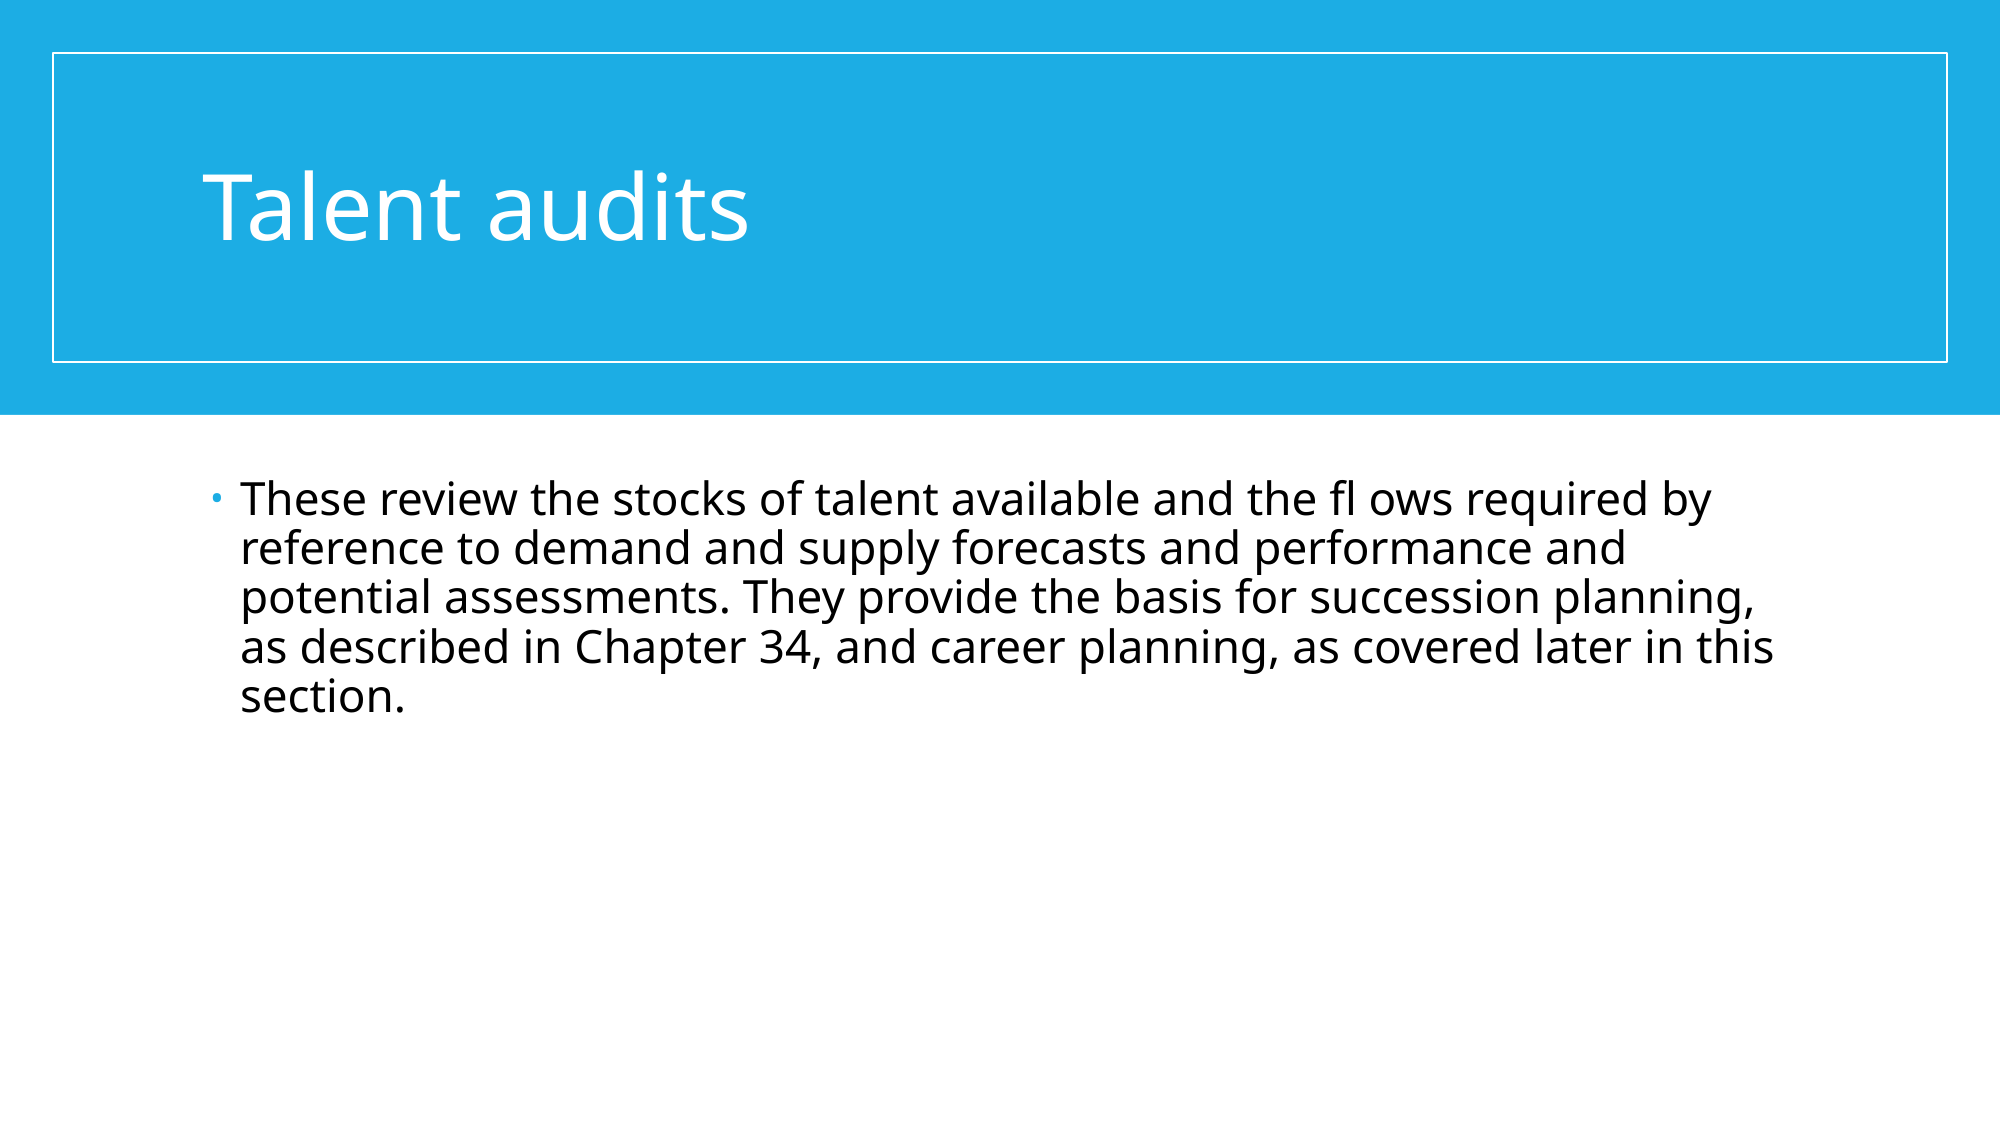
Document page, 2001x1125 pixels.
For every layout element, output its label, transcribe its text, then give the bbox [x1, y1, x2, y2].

text_box [0, 413, 2000, 1125]
text_box [51, 51, 1949, 364]
text_box [0, 0, 2000, 413]
title Talent audits [187, 99, 1808, 323]
list These review the stocks of talent available and the fl ows required by reference to demand and supply forecasts and performance and potential assessments. They provide the basis for succession planning, as described in Chapter 34, and career planning, as covered later in this section. [187, 467, 1808, 1000]
